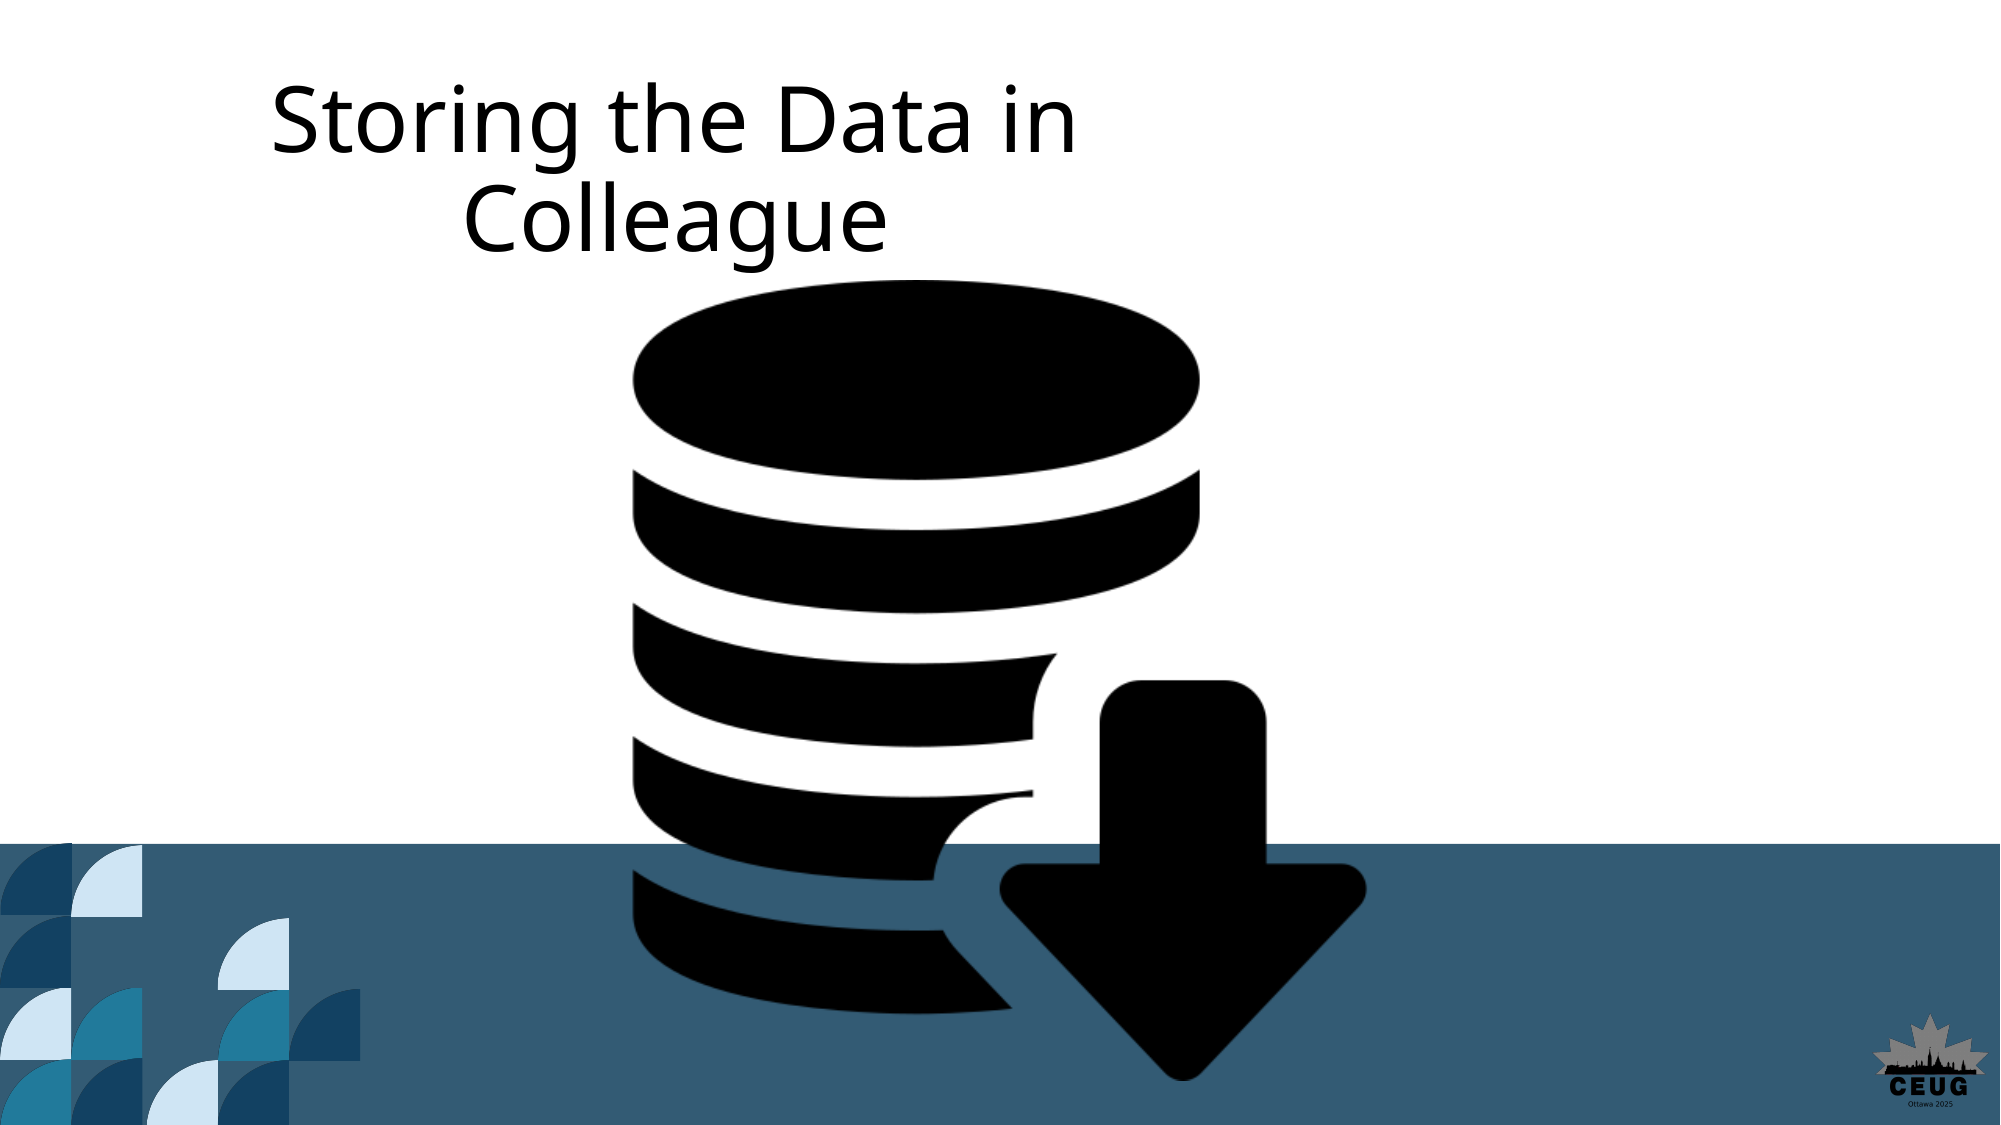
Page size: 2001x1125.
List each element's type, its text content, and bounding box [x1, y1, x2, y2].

picture [1872, 1013, 1989, 1110]
title Storing the Data in Colleague [74, 63, 1278, 281]
picture [146, 918, 361, 1125]
picture [0, 843, 143, 1125]
picture [599, 280, 1401, 1082]
